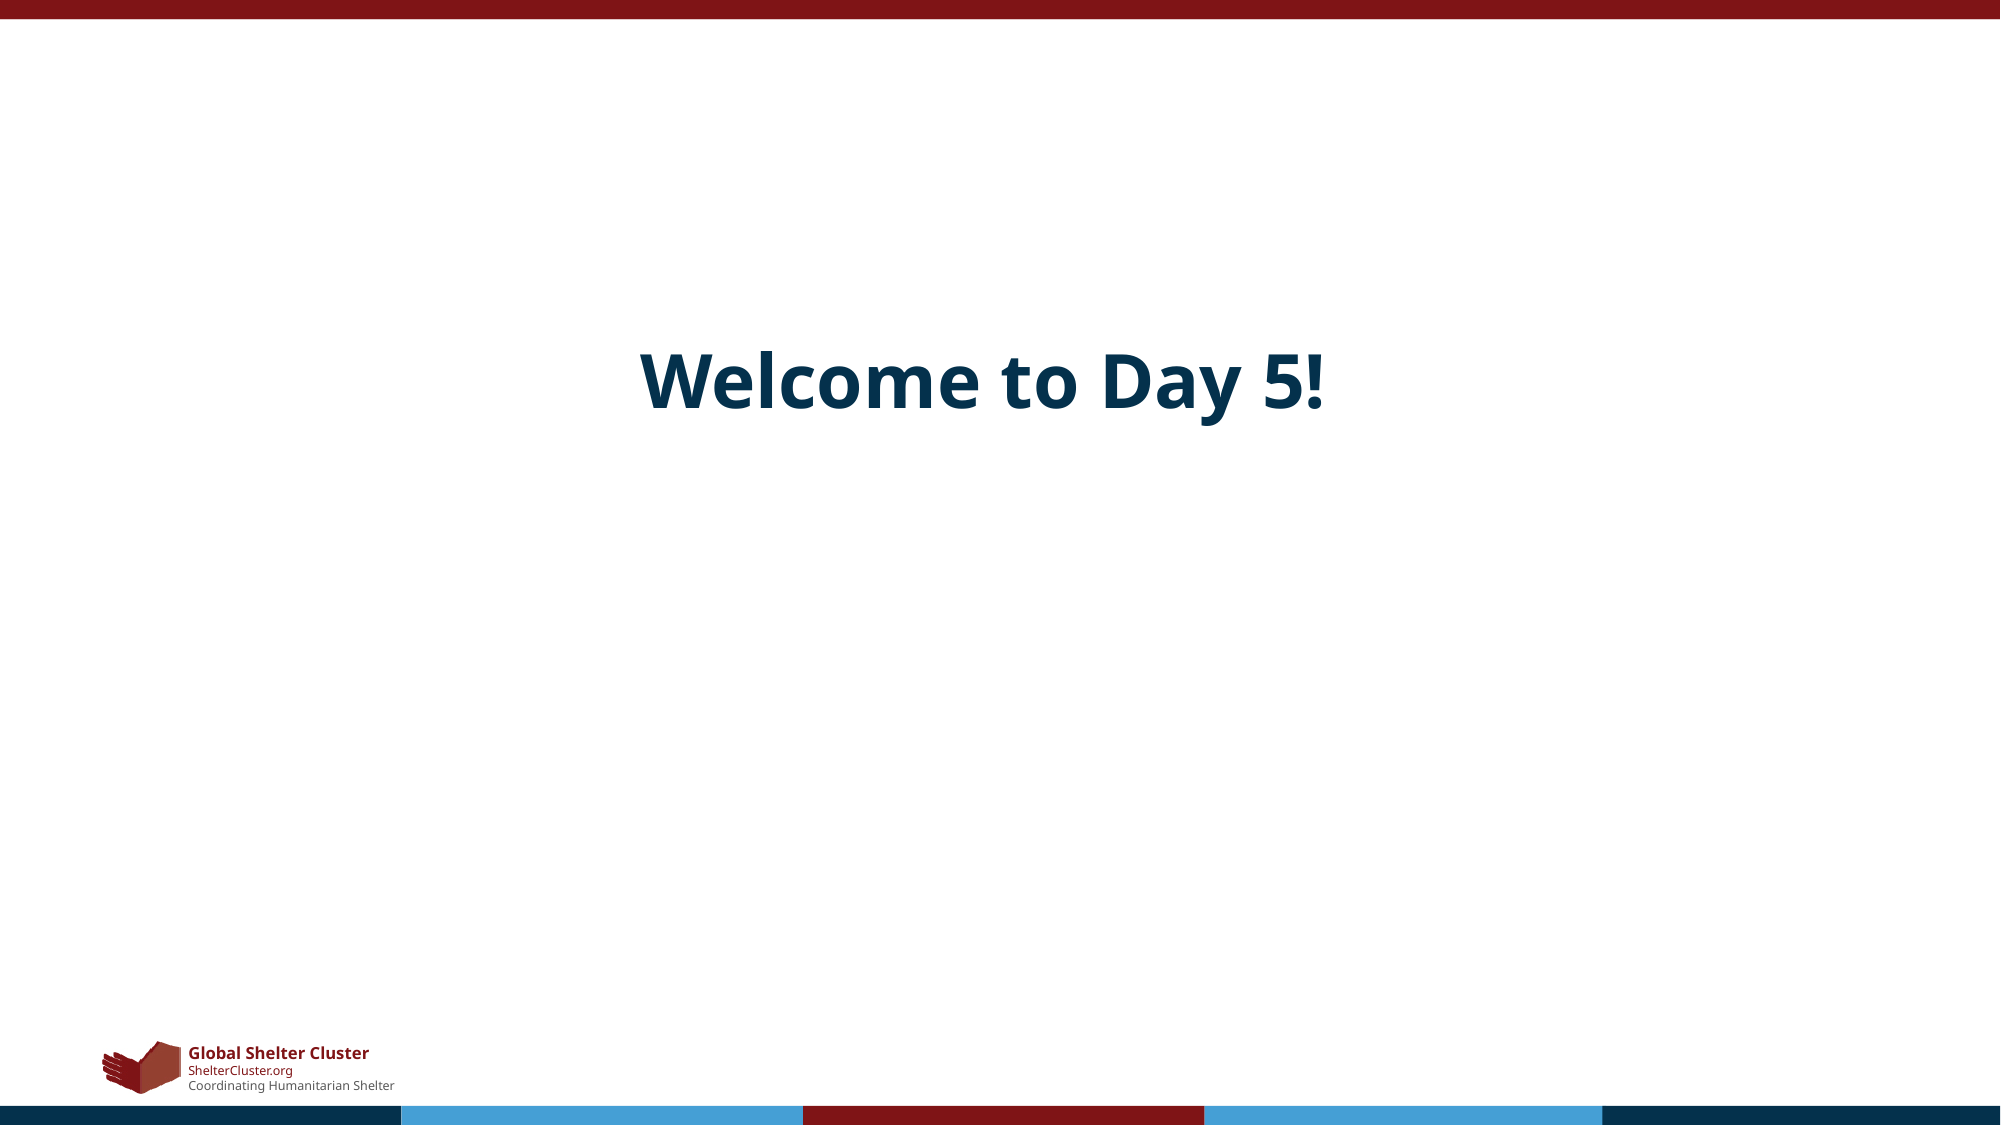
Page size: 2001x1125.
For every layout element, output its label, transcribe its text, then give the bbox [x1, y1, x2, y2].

title Welcome to Day 5! [133, 302, 1834, 544]
picture [102, 1041, 181, 1094]
